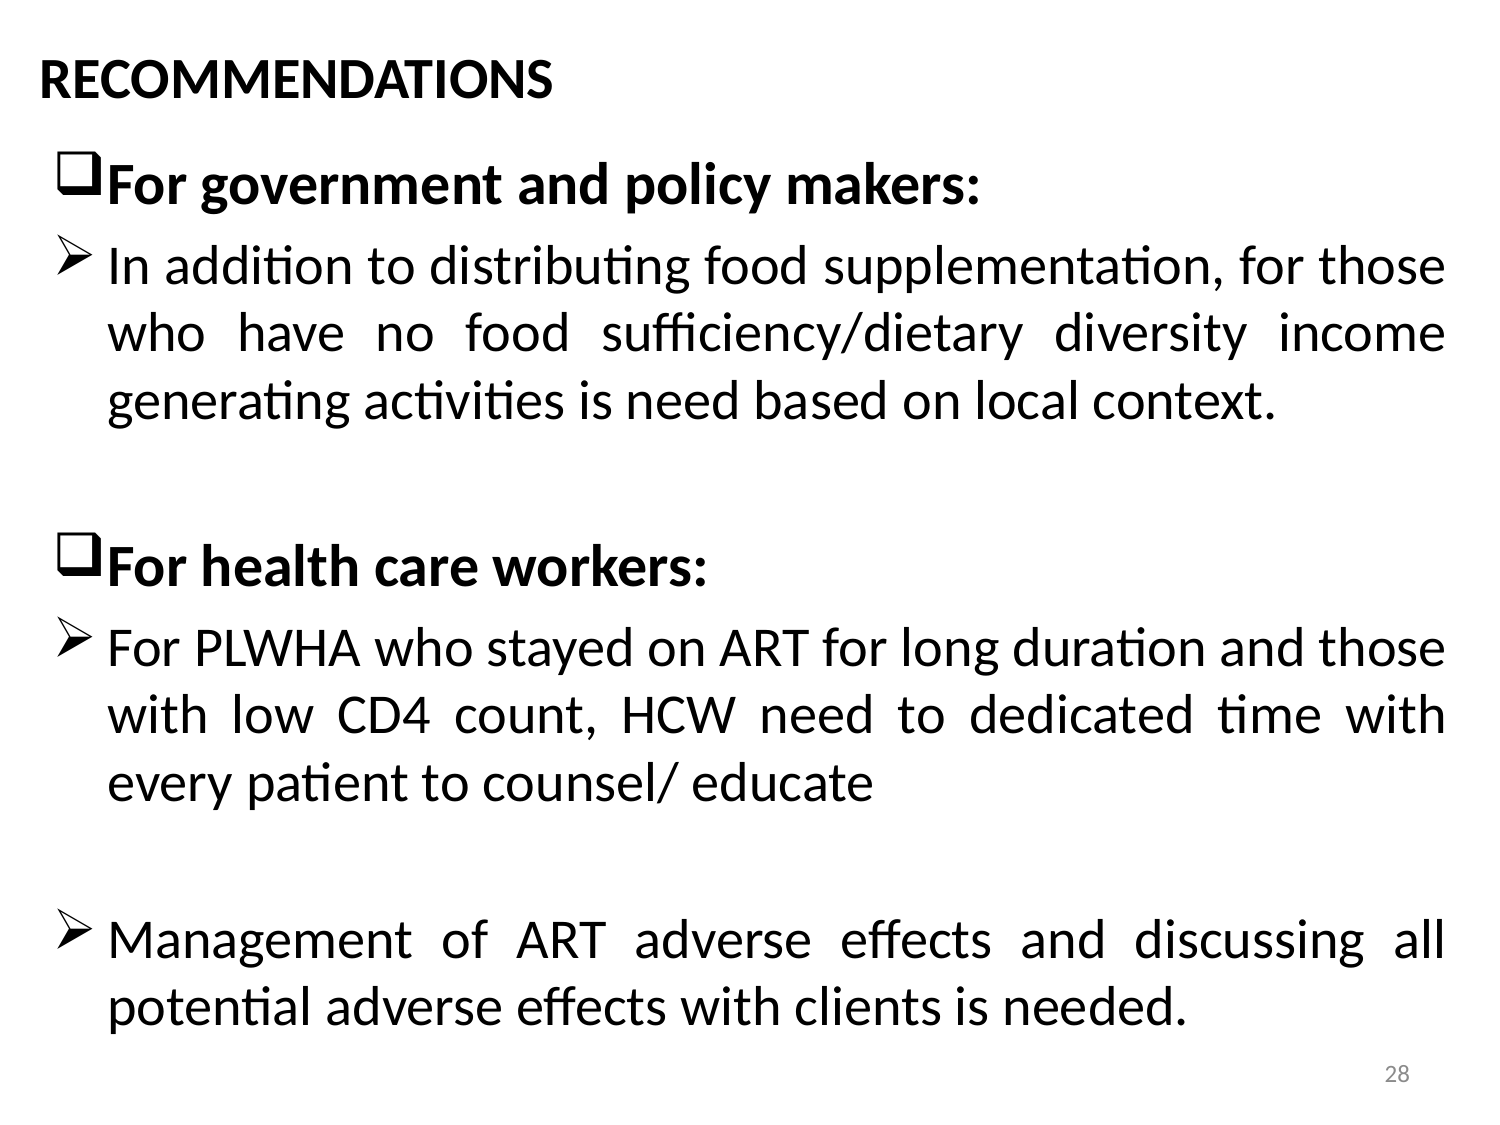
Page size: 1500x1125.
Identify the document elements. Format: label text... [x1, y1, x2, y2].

list For government and policy makers: In addition to distributing food supplementation, for those who have no food sufficiency/dietary diversity income generating activities is need based on local context. For health care workers: For PLWHA who stayed on ART for long duration and those with low CD4 count, HCW need to dedicated time with every patient to counsel/ educate Management of ART adverse effects and discussing all potential adverse effects with clients is needed. [37, 137, 1463, 1088]
title RECOMMENDATIONS [24, 24, 1425, 125]
slide_number 28 [1074, 1042, 1425, 1103]
